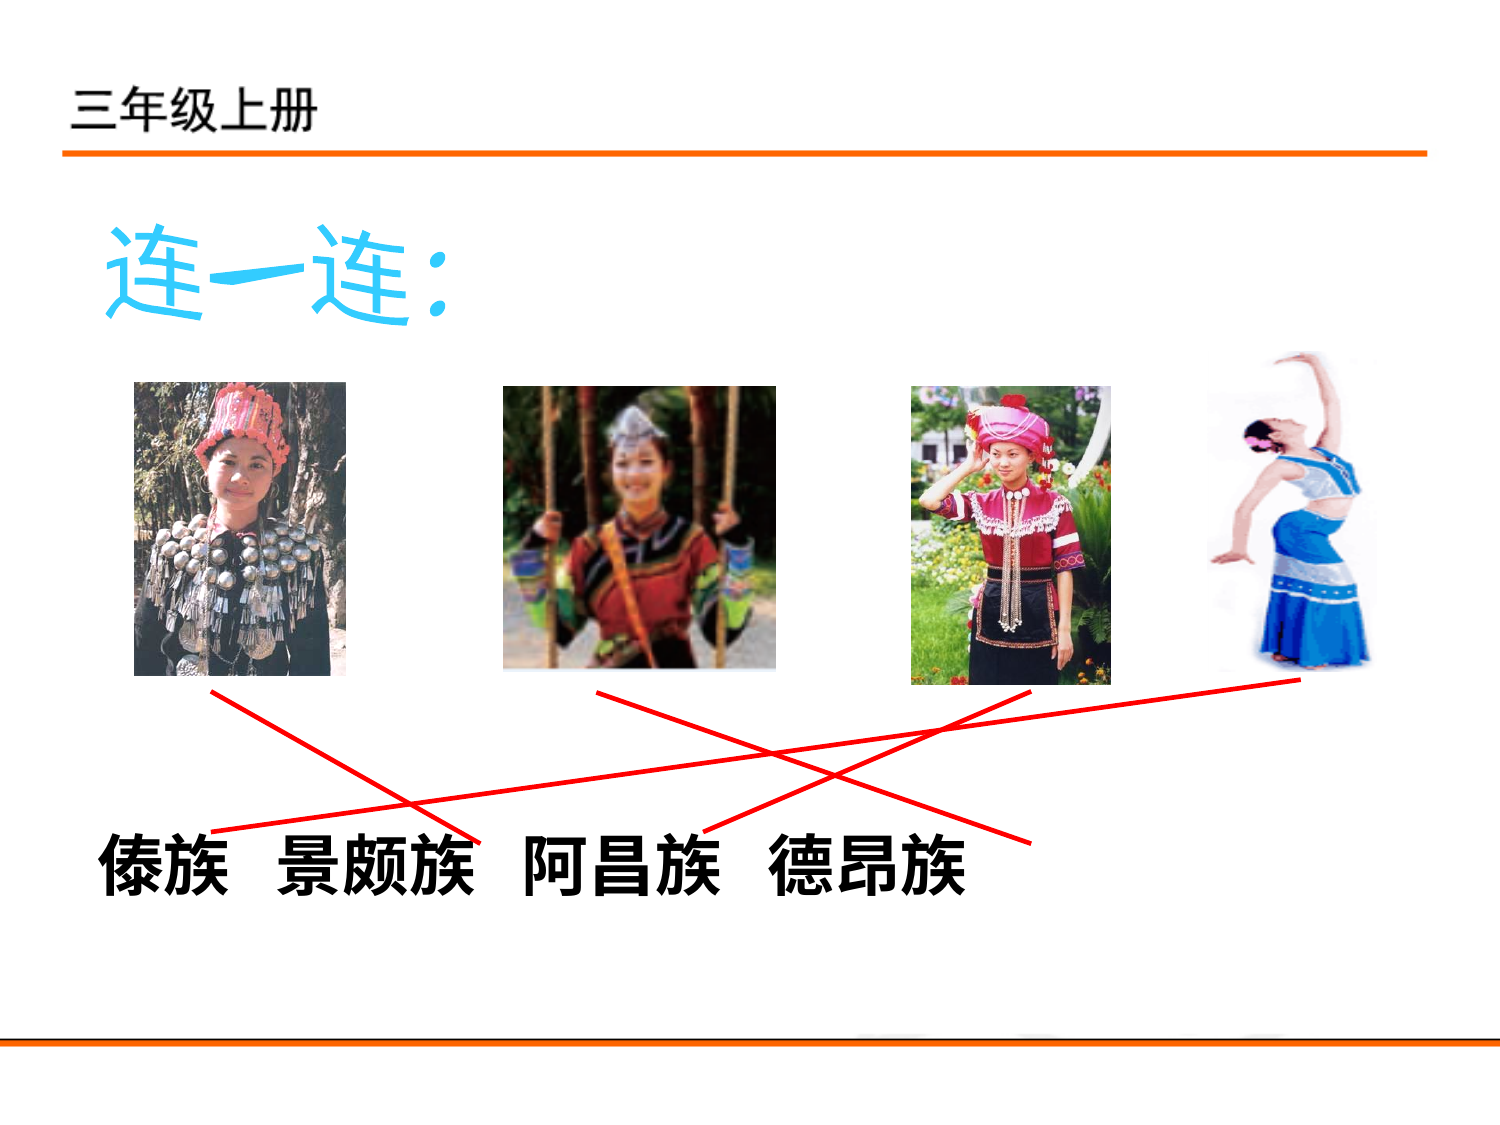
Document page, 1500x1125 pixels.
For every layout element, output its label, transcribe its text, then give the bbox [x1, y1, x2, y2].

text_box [596, 692, 1032, 844]
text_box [210, 679, 906, 833]
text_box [702, 691, 1032, 833]
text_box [1036, 679, 1302, 833]
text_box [210, 691, 481, 844]
picture [0, 0, 1500, 1125]
list 傣族 景颇族 阿昌族 德昂族 [81, 831, 1430, 986]
